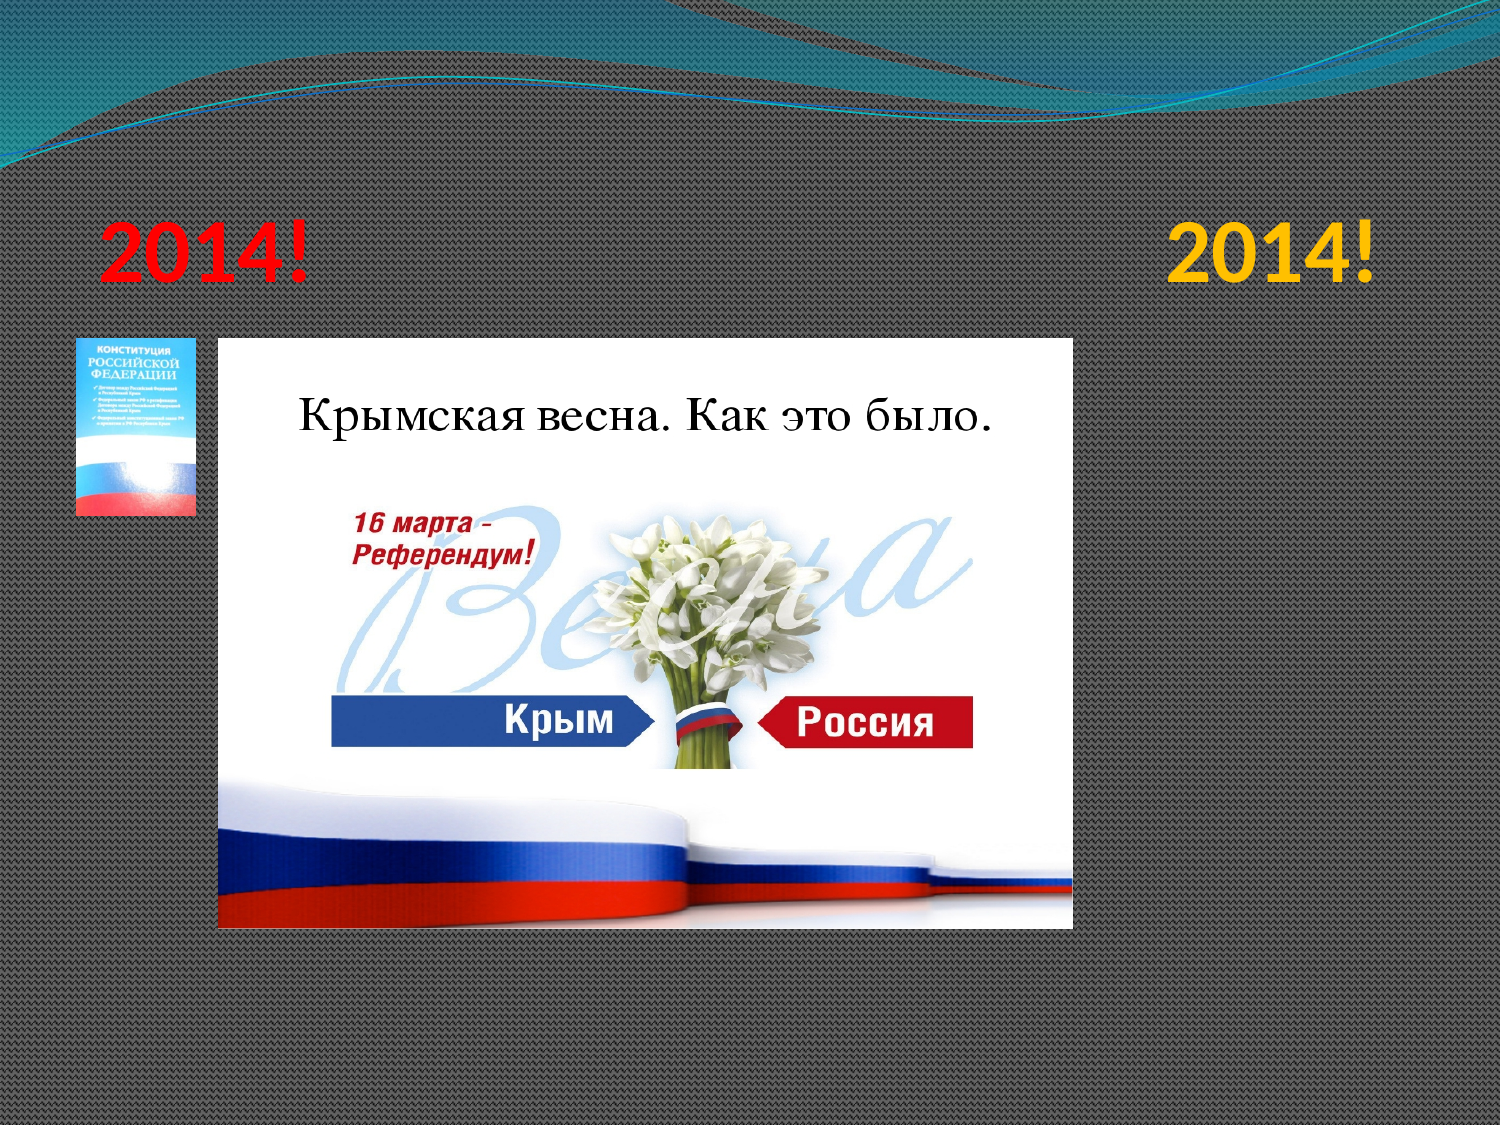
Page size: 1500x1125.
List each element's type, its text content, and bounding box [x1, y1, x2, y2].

picture [76, 337, 196, 516]
list 1 [75, 317, 1425, 1038]
picture [218, 337, 1073, 929]
title 2014! 2014! [75, 115, 1425, 303]
